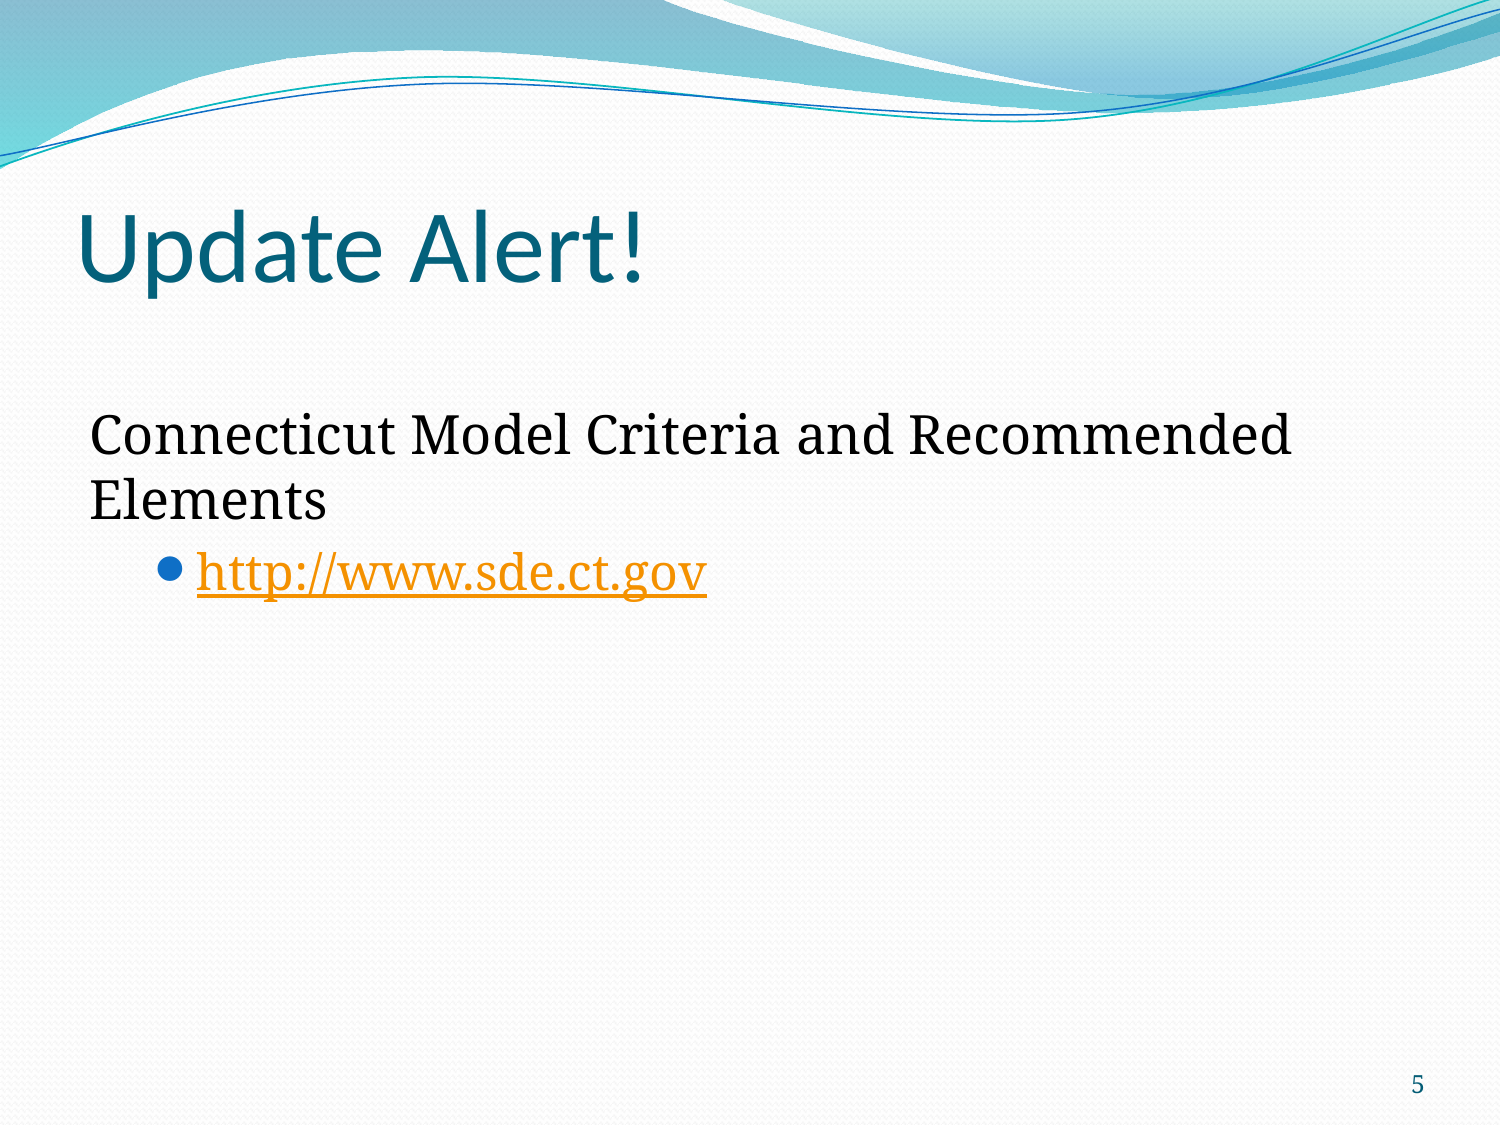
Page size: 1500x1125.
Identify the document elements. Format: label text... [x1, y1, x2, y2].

slide_number 5 [1299, 1042, 1425, 1103]
list Connecticut Model Criteria and Recommended Elements http://www.sde.ct.gov [75, 317, 1425, 1038]
title Update Alert! [75, 115, 1425, 303]
